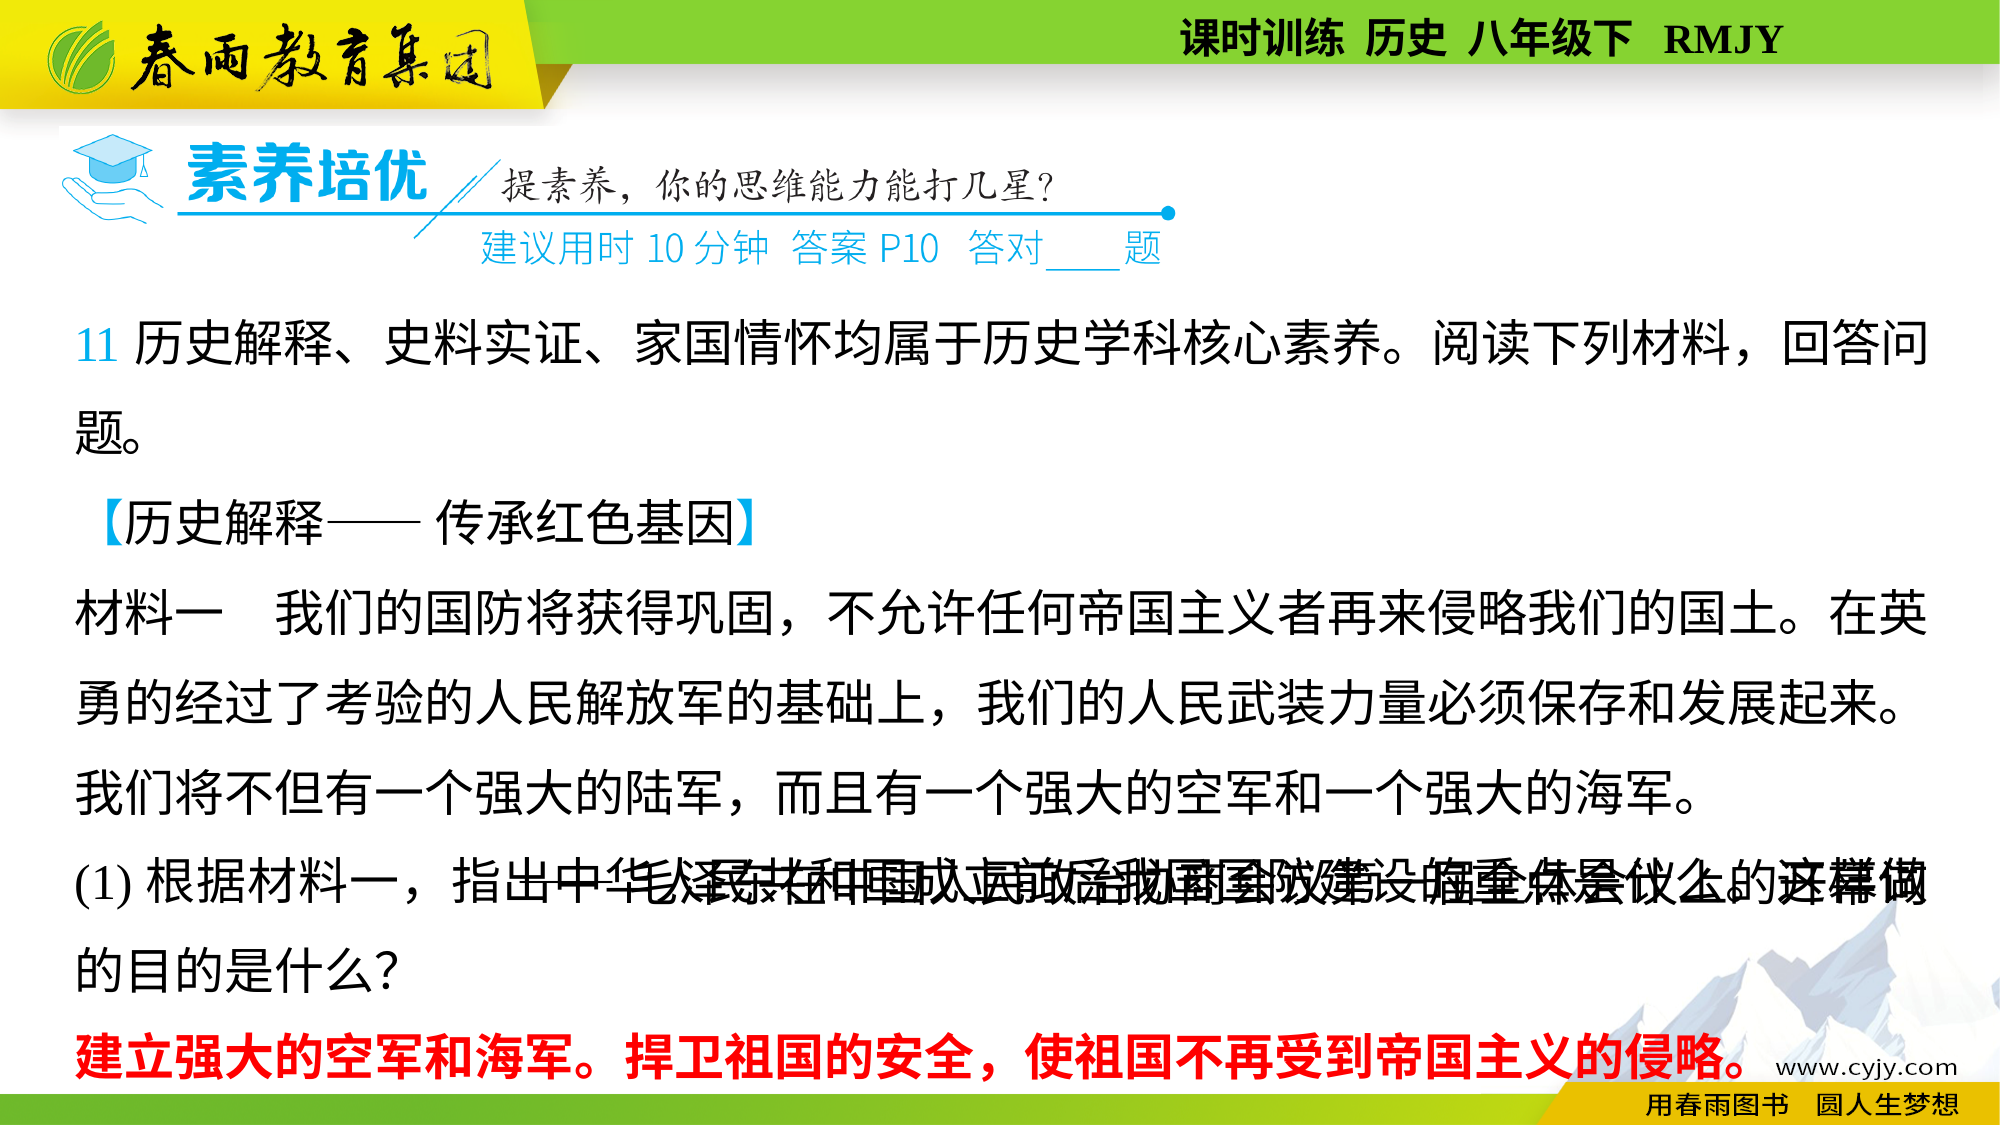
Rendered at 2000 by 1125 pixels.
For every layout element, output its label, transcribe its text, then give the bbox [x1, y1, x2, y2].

text_box (1)根据材料一，指出中华人民共和国成立前后我国国防建设的重点是什么。这样做的目的是什么？ [59, 812, 1944, 987]
list 11历史解释、史料实证、家国情怀均属于历史学科核心素养。阅读下列材料，回答问题。 【历史解释—— 传承红色基因】 材料一 我们的国防将获得巩固，不允许任何帝国主义者再来侵略我们的国土。在英勇的经过了考验的人民解放军的基础上，我们的人民武装力量必须保存和发展起来。我们将不但有一个强大的陆军，而且有一个强大的空军和一个强大的海军。 ——毛泽东在中国人民政治协商会议第一届全体会议上的开幕词 [59, 273, 1944, 812]
text_box 建立强大的空军和海军。捍卫祖国的安全，使祖国不再受到帝国主义的侵略。 [59, 987, 1944, 1093]
picture [0, 0, 2000, 1125]
